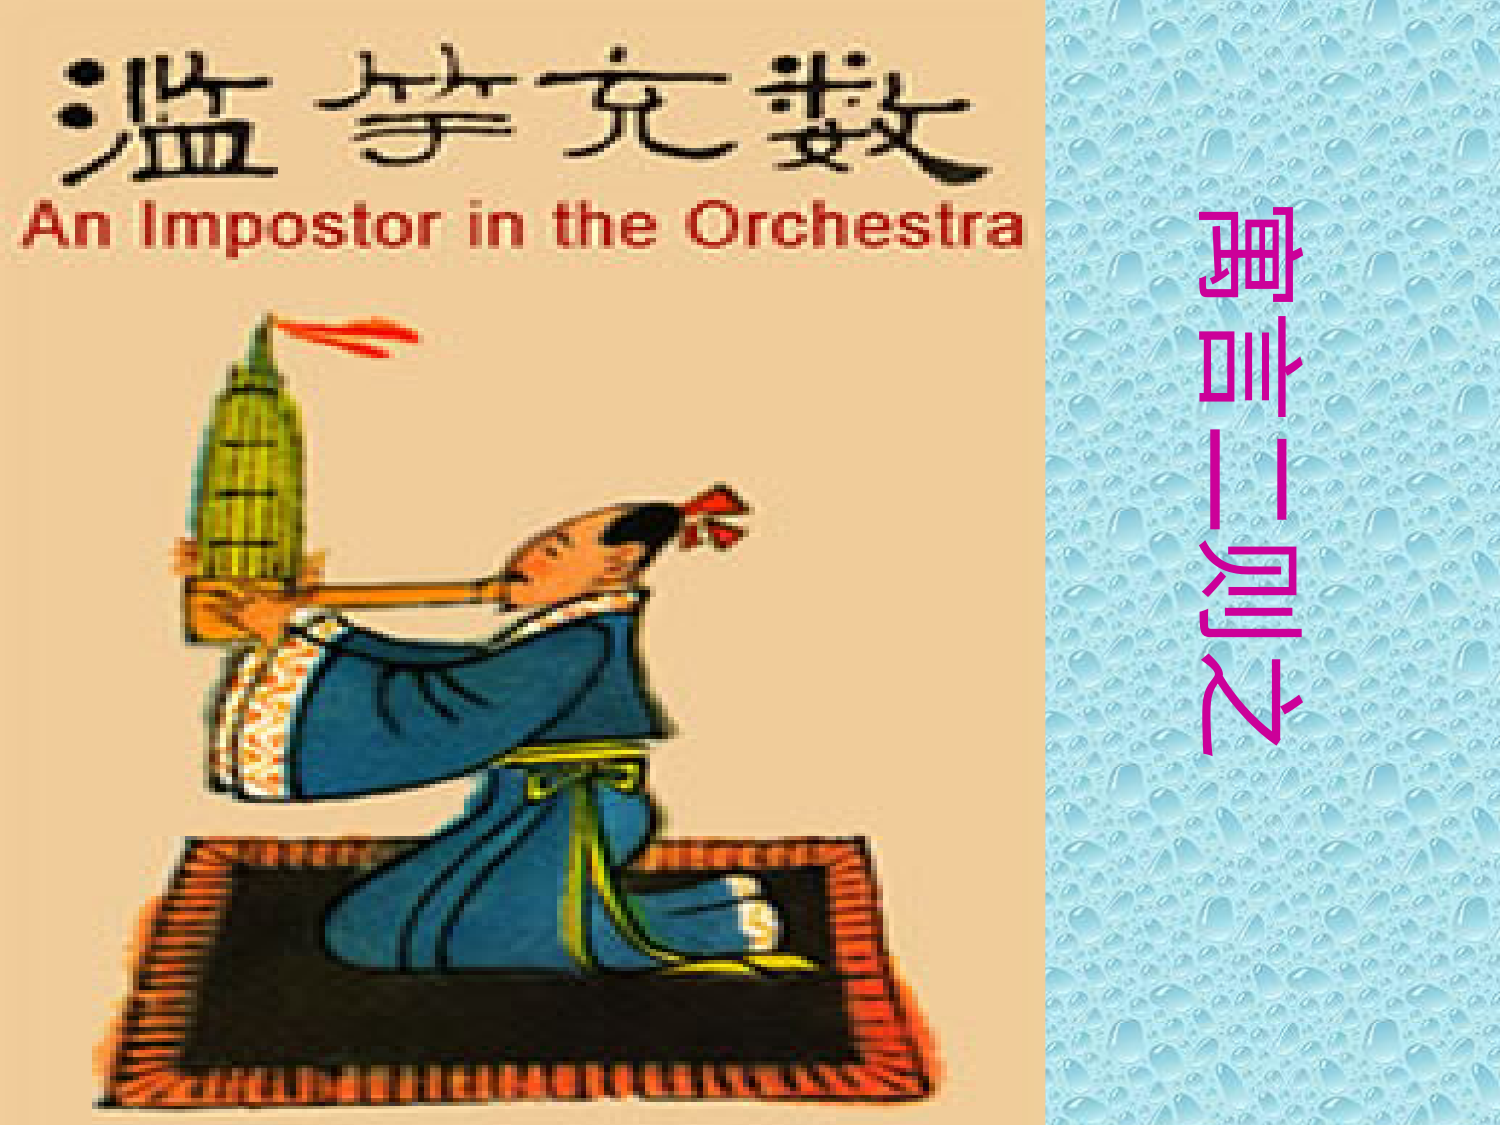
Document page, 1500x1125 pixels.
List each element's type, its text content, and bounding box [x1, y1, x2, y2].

text_box 寓言二则之 [1163, 148, 1329, 811]
picture [0, 0, 1500, 1125]
